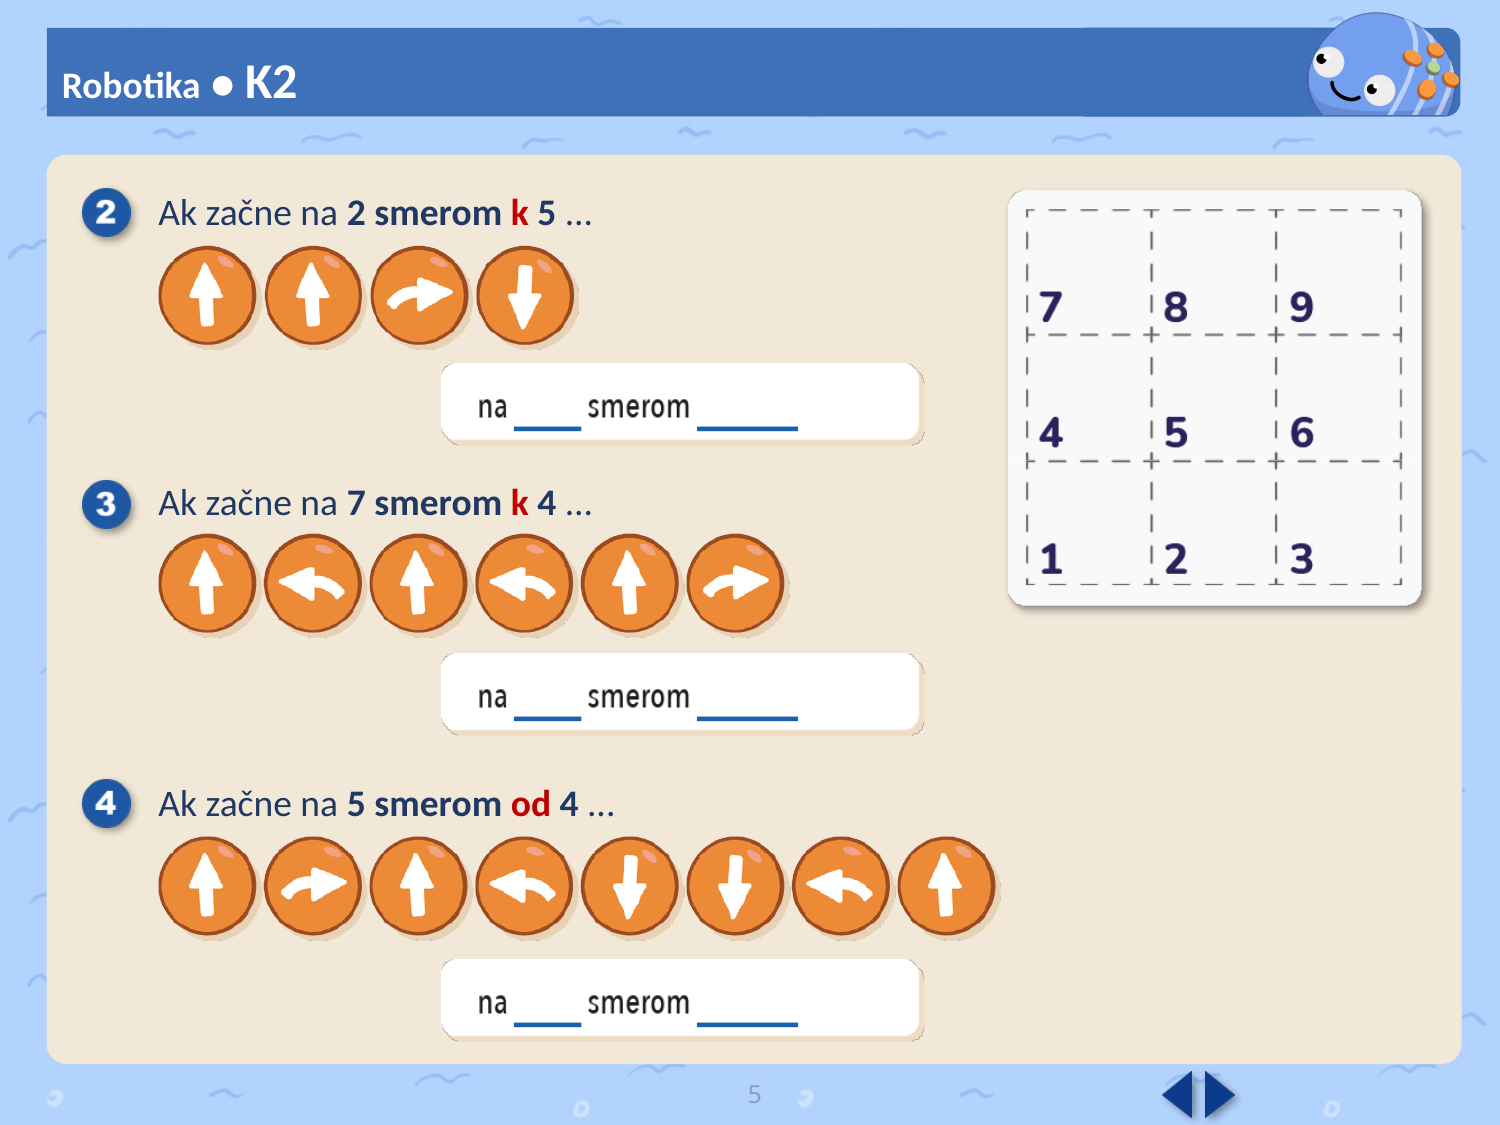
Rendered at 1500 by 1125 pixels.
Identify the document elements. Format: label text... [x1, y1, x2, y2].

picture [1008, 190, 1427, 610]
text_box Ak začne na 7 smerom k 4 ... [143, 470, 721, 530]
picture [158, 245, 579, 350]
slide_number 5 [718, 1065, 792, 1125]
picture [157, 836, 1001, 941]
picture [440, 653, 925, 736]
picture [440, 363, 925, 446]
picture [82, 188, 131, 237]
picture [82, 779, 131, 828]
text_box Ak začne na 5 smerom od 4 ... [143, 771, 721, 832]
text_box [45, 153, 1463, 1066]
text_box Ak začne na 2 smerom k 5 ... [143, 181, 721, 241]
picture [440, 959, 925, 1042]
title Robotika ● K2 [46, 27, 1307, 117]
picture [158, 533, 791, 638]
picture [82, 480, 131, 529]
picture [0, 0, 1500, 1125]
